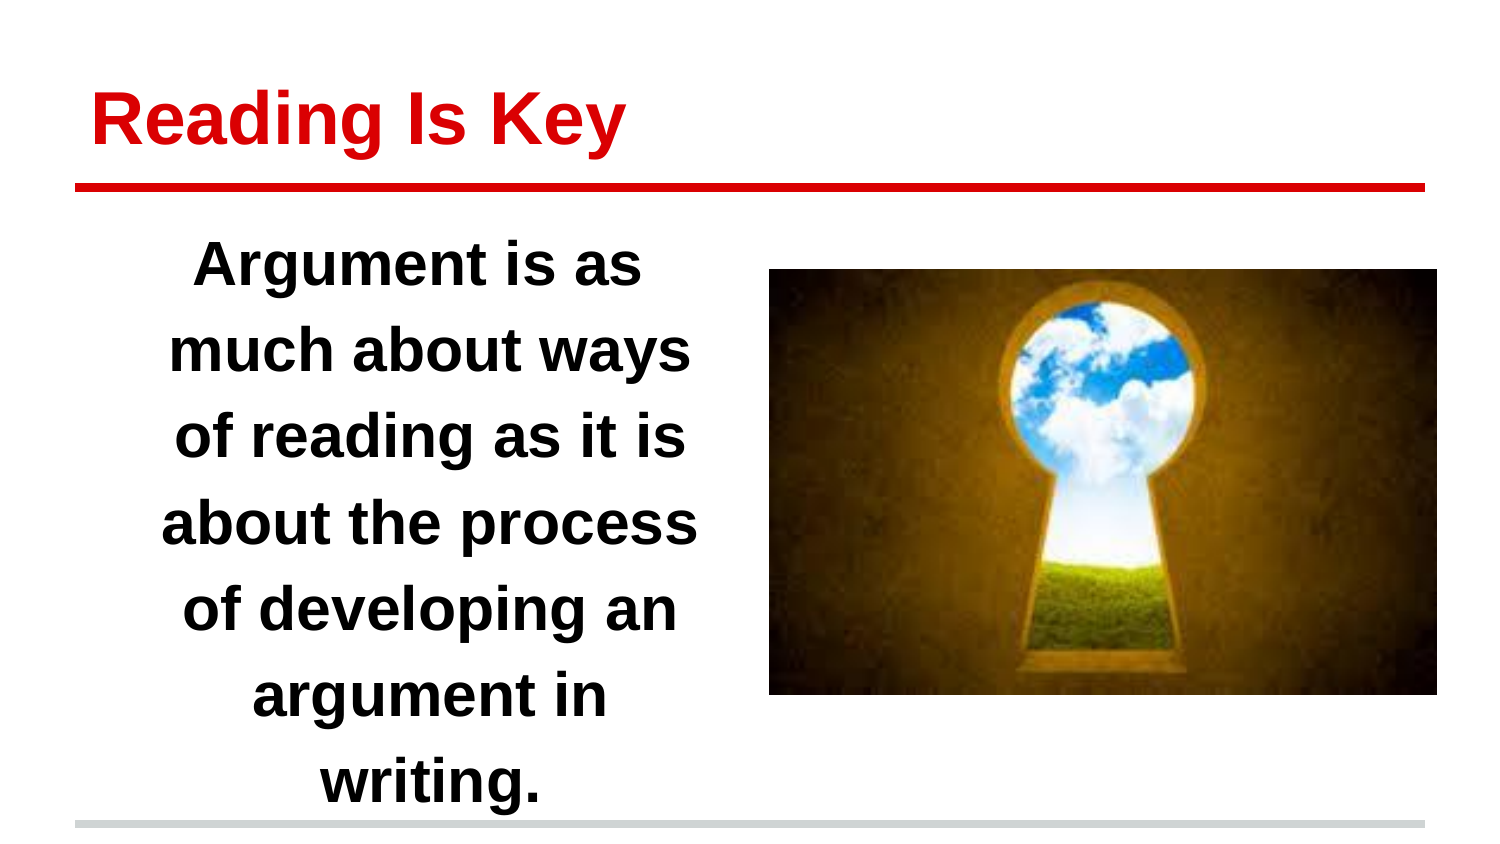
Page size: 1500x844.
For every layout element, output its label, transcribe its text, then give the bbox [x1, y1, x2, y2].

picture [769, 269, 1437, 695]
title Reading Is Key [75, 33, 1425, 175]
list Argument is as much about ways of reading as it is about the process of developing an argument in writing. [75, 196, 731, 808]
